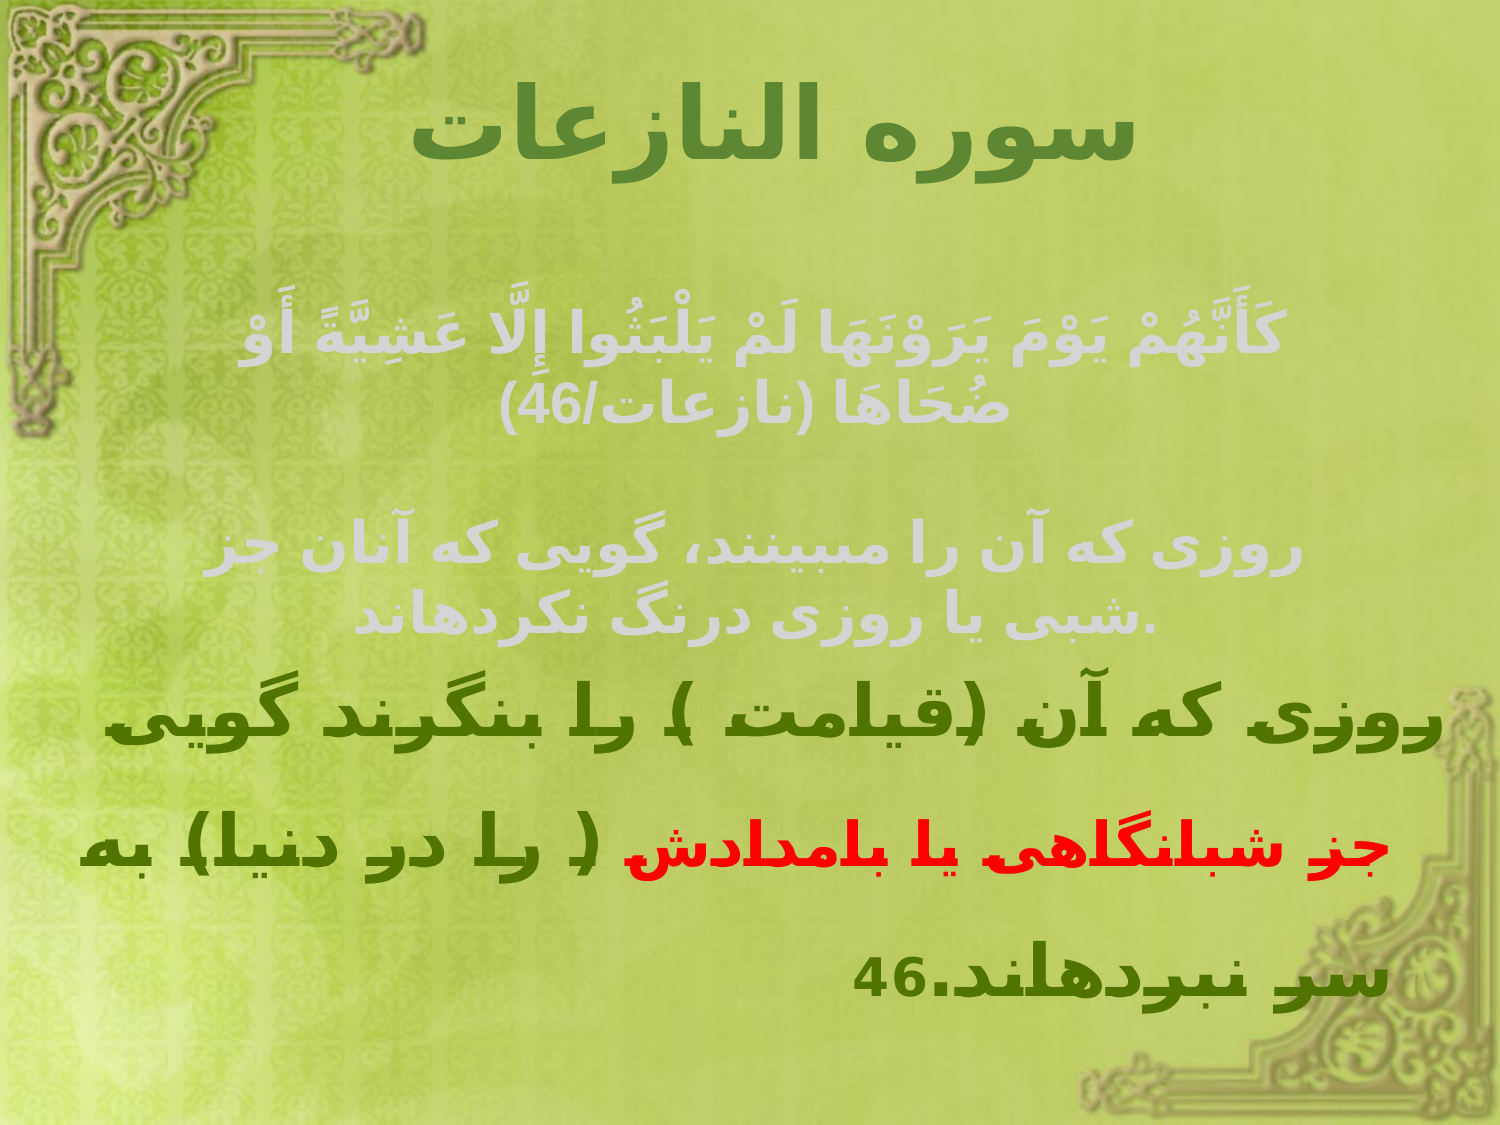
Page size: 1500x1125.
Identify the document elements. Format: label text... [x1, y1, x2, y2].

picture [0, 0, 1500, 1125]
title سوره النازعات [62, 49, 1488, 188]
text_box کَأَنَّهُمْ یَوْمَ یَرَوْنَهَا لَمْ یَلْبَثُوا إِلَّا عَشِیَّةً أَوْ ضُحَاهَا (نازعات/46) روزى که آن را مى‏بینند، گویى که آنان جز شبى یا روزى درنگ نکرده‏اند. [124, 287, 1388, 723]
list روزى كه آن (قیامت ) را بنگرند گويى جز شبانگاهى يا بامدادش ( را در دنيا) به سر نبرده‏اند.46 [24, 612, 1463, 1026]
